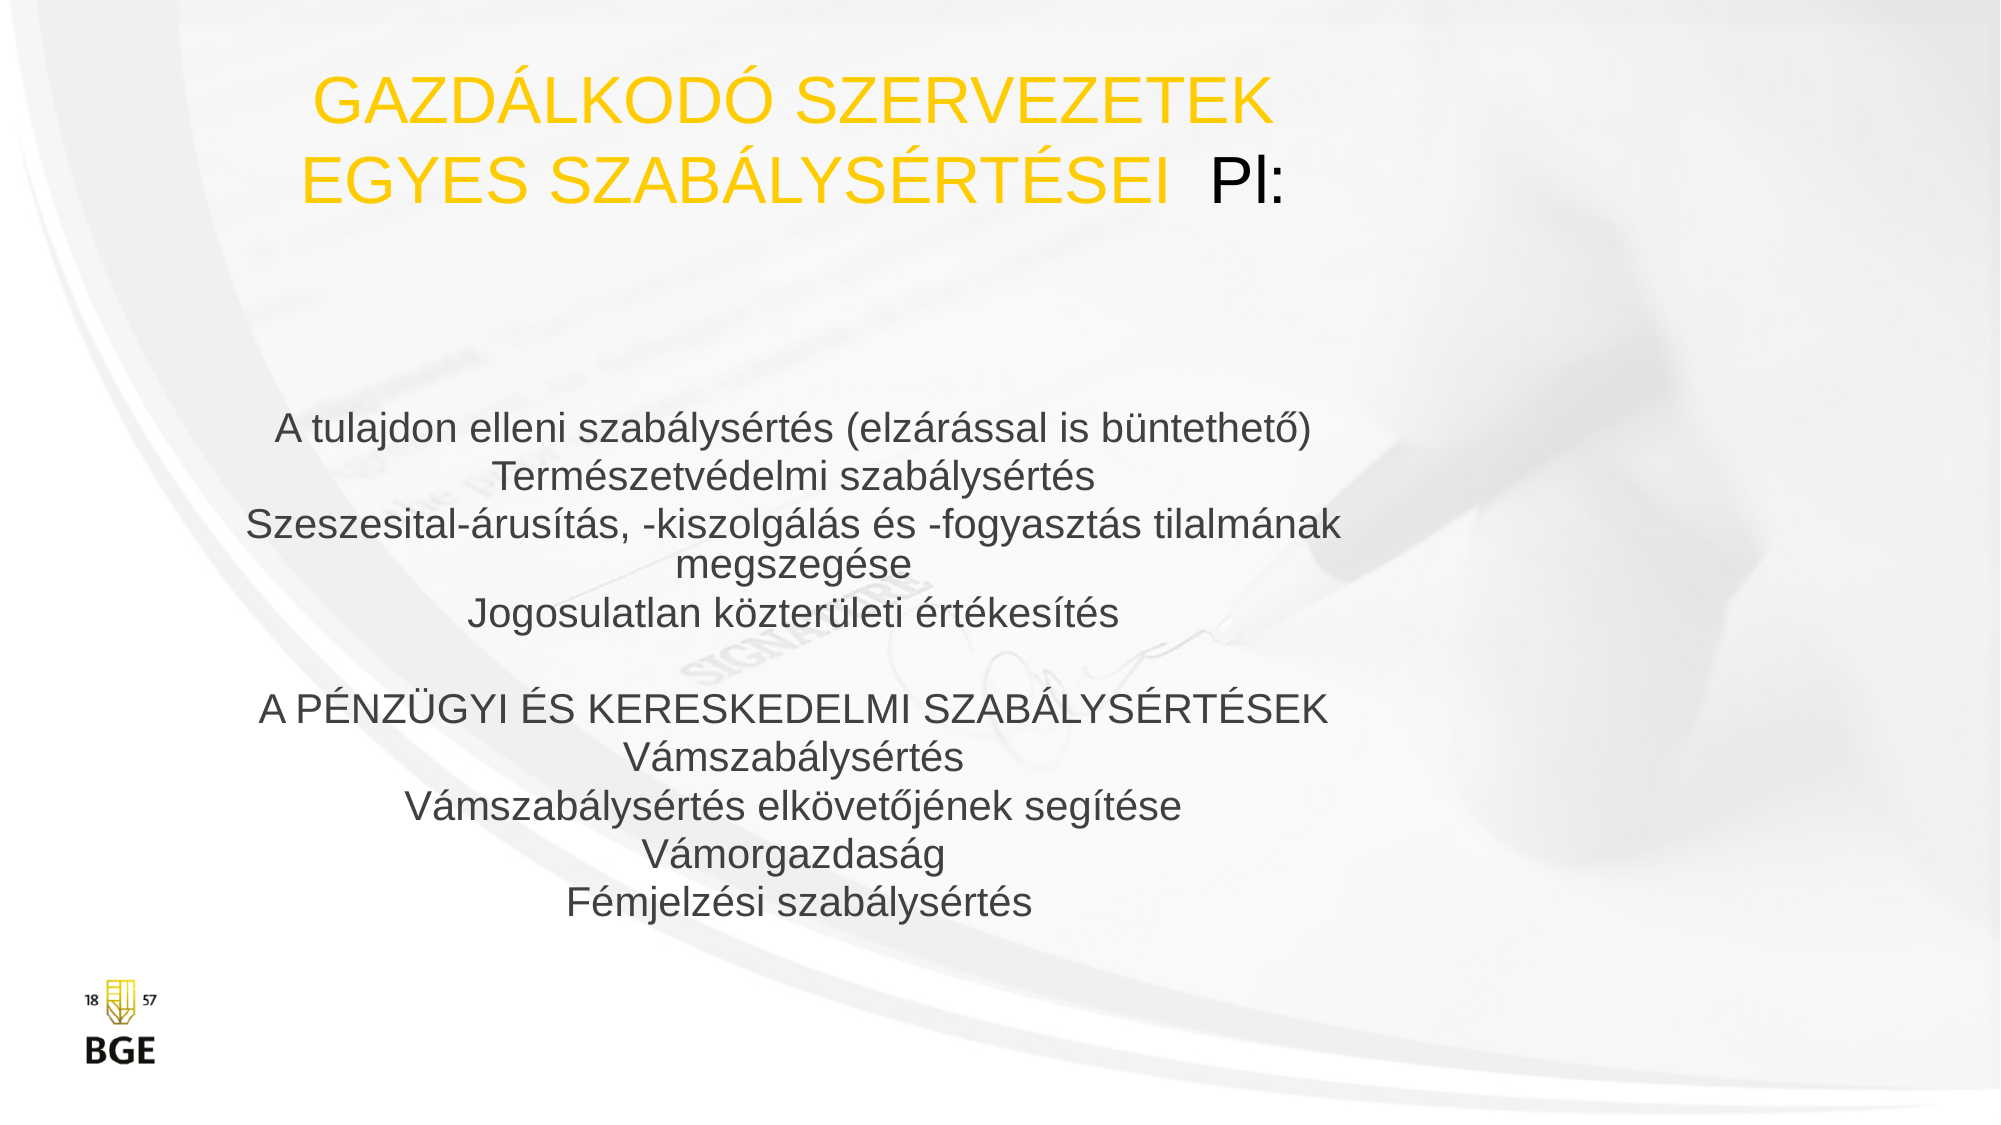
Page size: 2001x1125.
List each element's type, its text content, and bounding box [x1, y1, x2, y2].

text_box GAZDÁLKODÓ SZERVEZETEK EGYES SZABÁLYSÉRTÉSEI Pl: [174, 49, 1413, 285]
picture [0, 0, 2001, 1125]
list A tulajdon elleni szabálysértés (elzárással is büntethető) Természetvédelmi szabálysértés Szeszesital-árusítás, -kiszolgálás és -fogyasztás tilalmának megszegése Jogosulatlan közterületi értékesítés A PÉNZÜGYI ÉS KERESKEDELMI SZABÁLYSÉRTÉSEK Vámszabálysértés Vámszabálysértés elkövetőjének segítése Vámorgazdaság Fémjelzési szabálysértés [174, 324, 1413, 1000]
